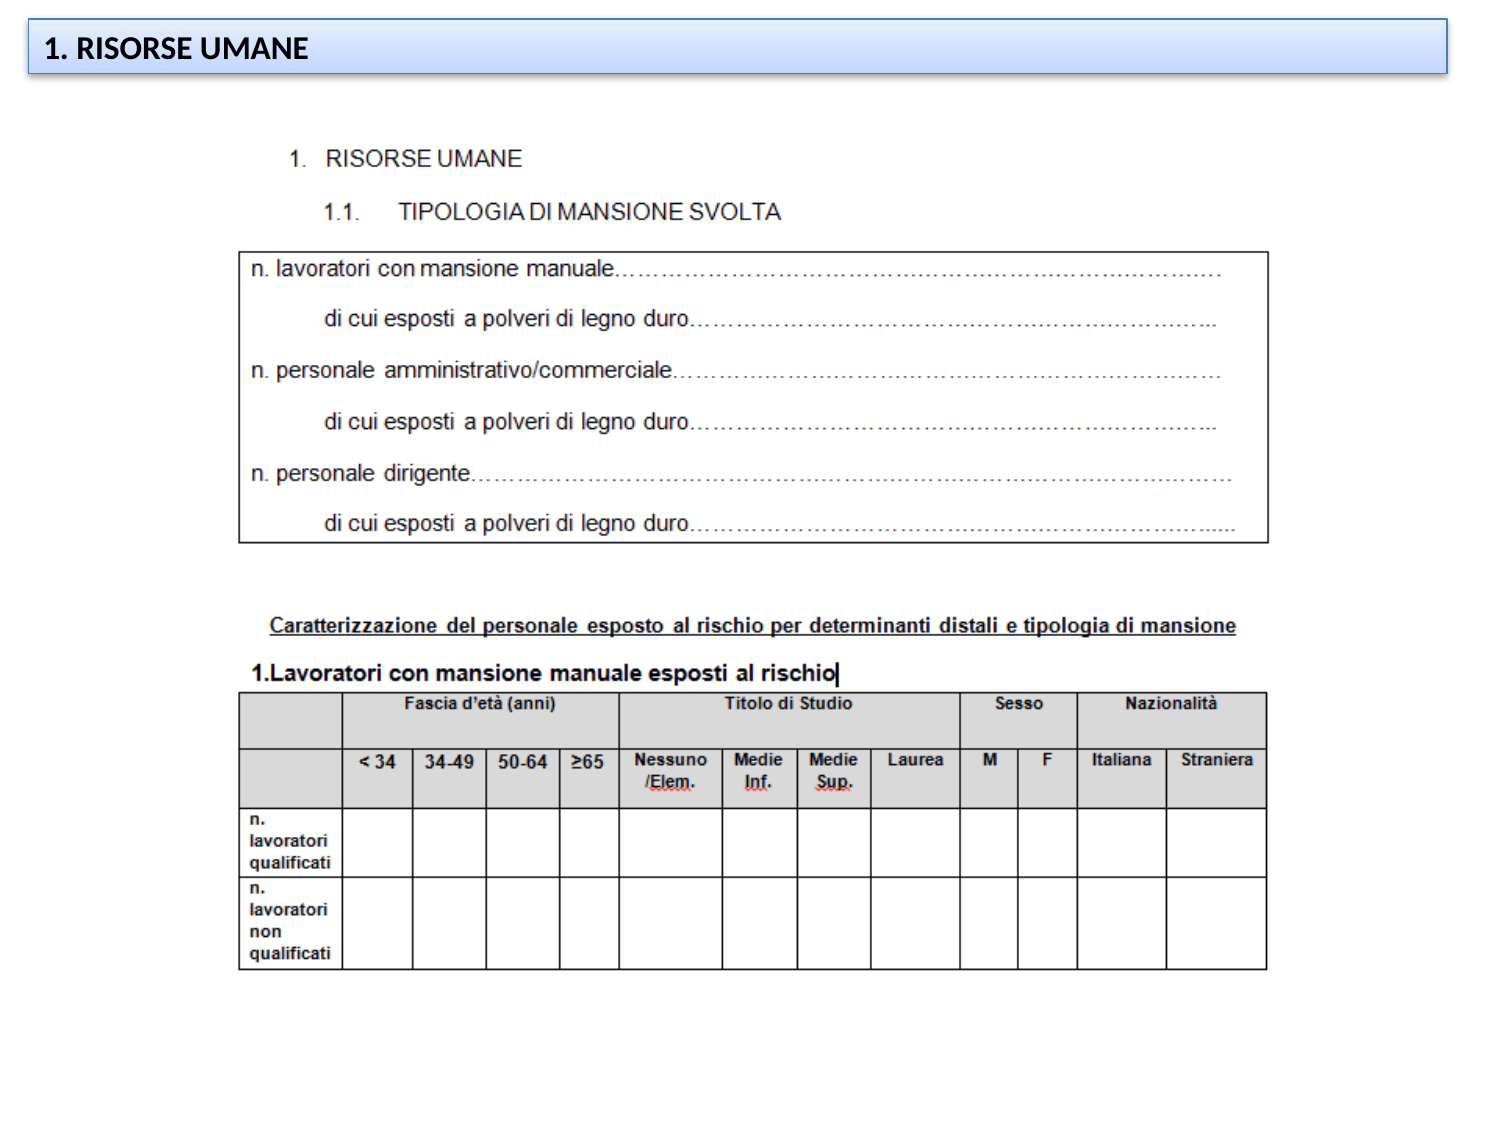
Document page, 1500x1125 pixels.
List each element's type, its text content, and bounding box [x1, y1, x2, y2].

picture [198, 127, 1302, 998]
text_box 1. RISORSE UMANE [28, 18, 1448, 74]
